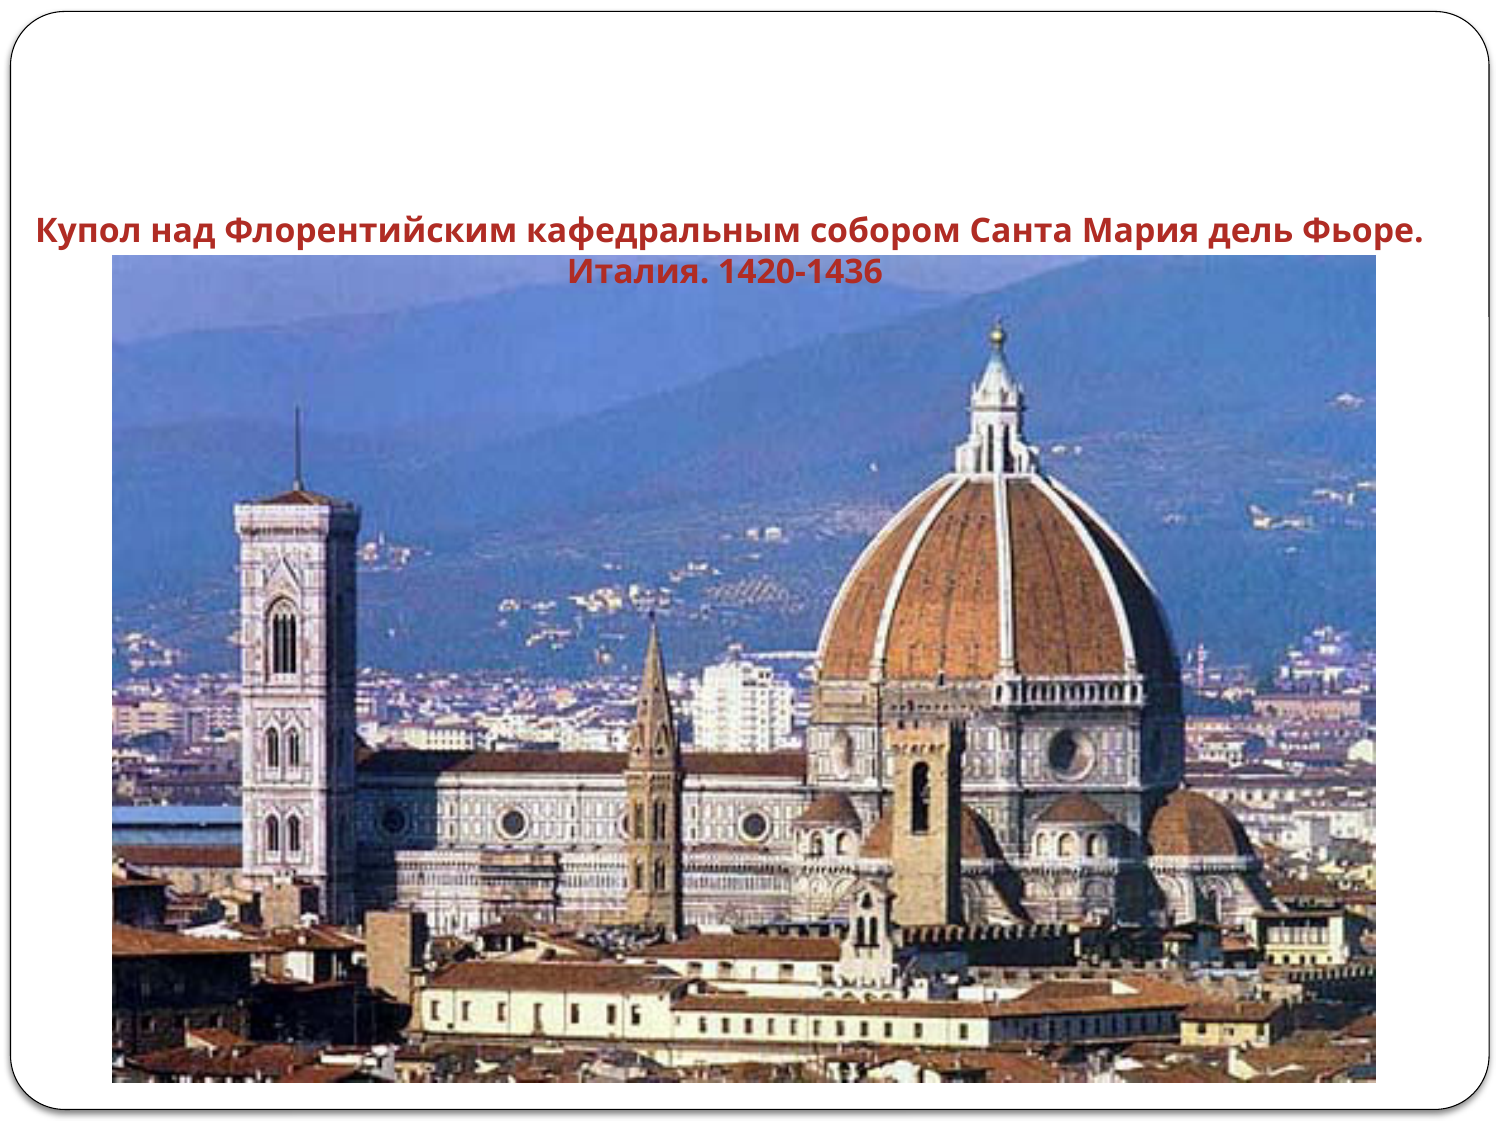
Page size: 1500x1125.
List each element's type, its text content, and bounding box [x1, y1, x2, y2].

title Купол над Флорентийским кафедральным собором Санта Мария дель Фьоре. Италия. 1420-1436 [0, 66, 1500, 350]
picture [111, 255, 1377, 1083]
